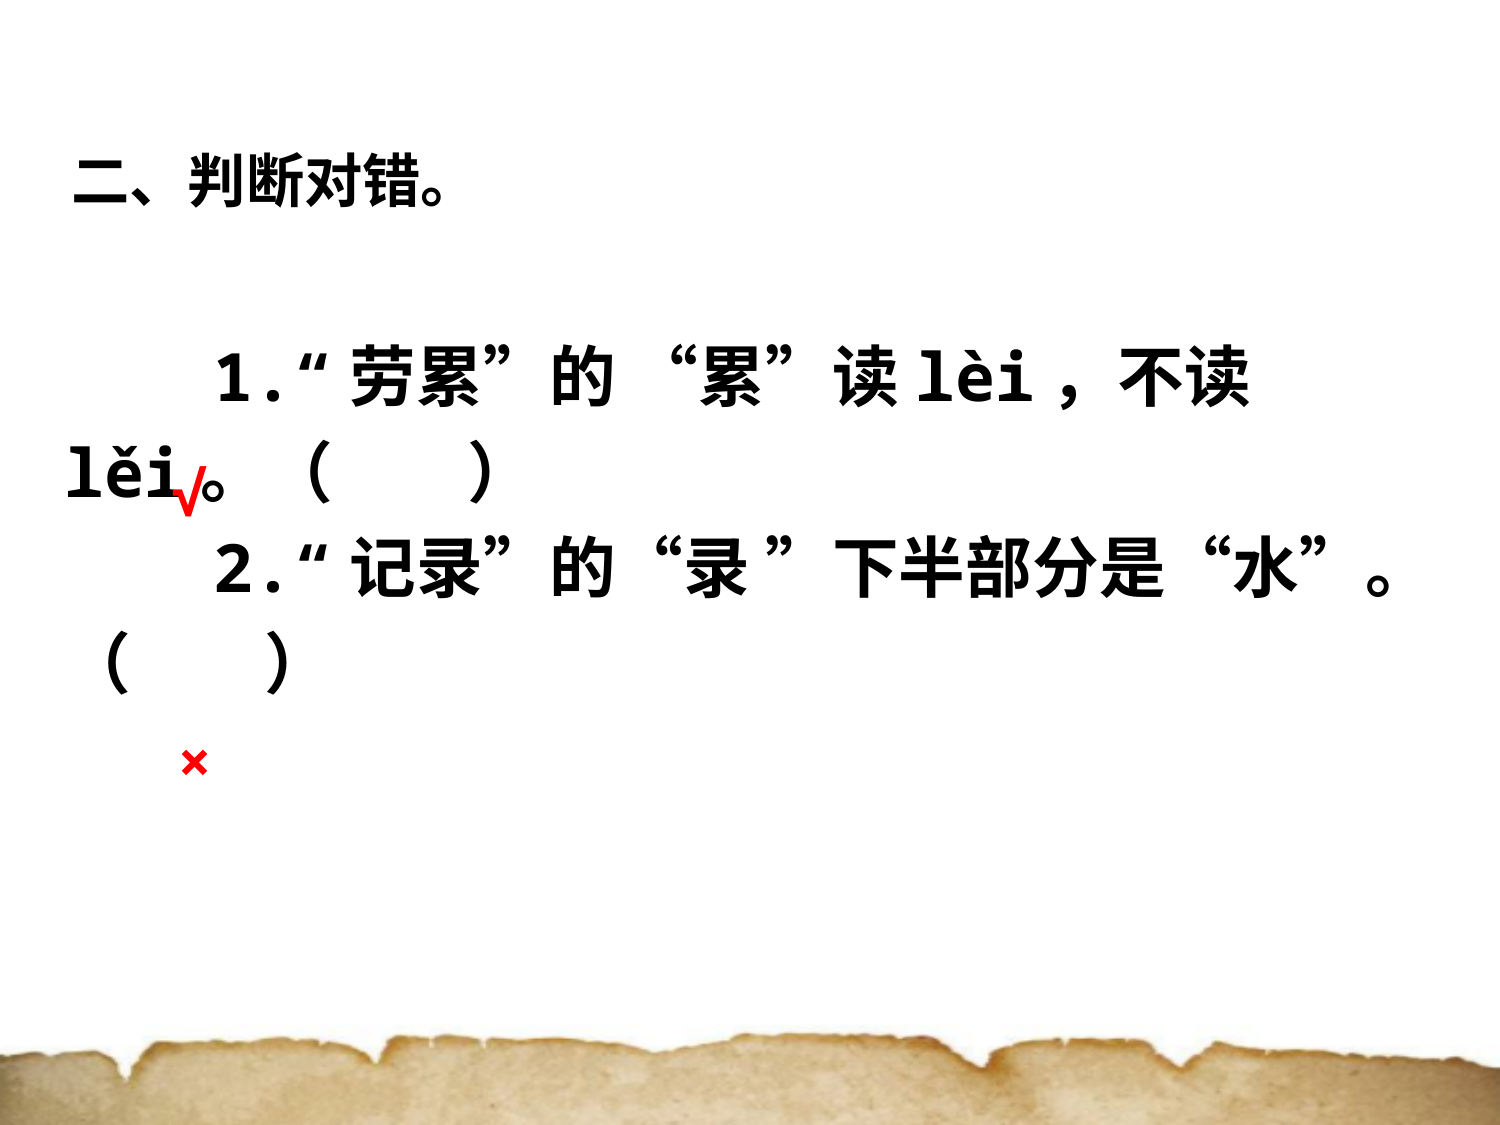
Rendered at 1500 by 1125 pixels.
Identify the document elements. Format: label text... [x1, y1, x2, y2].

text_box 二、判断对错。 [56, 137, 494, 222]
text_box √ [160, 452, 219, 534]
picture [0, 987, 1500, 1125]
text_box 1.“劳累”的 “累”读lèi，不读lěi。（ ） 2.“记录”的“录 ”下半部分是“水”。（ ） [53, 312, 1440, 708]
text_box × [166, 720, 225, 802]
